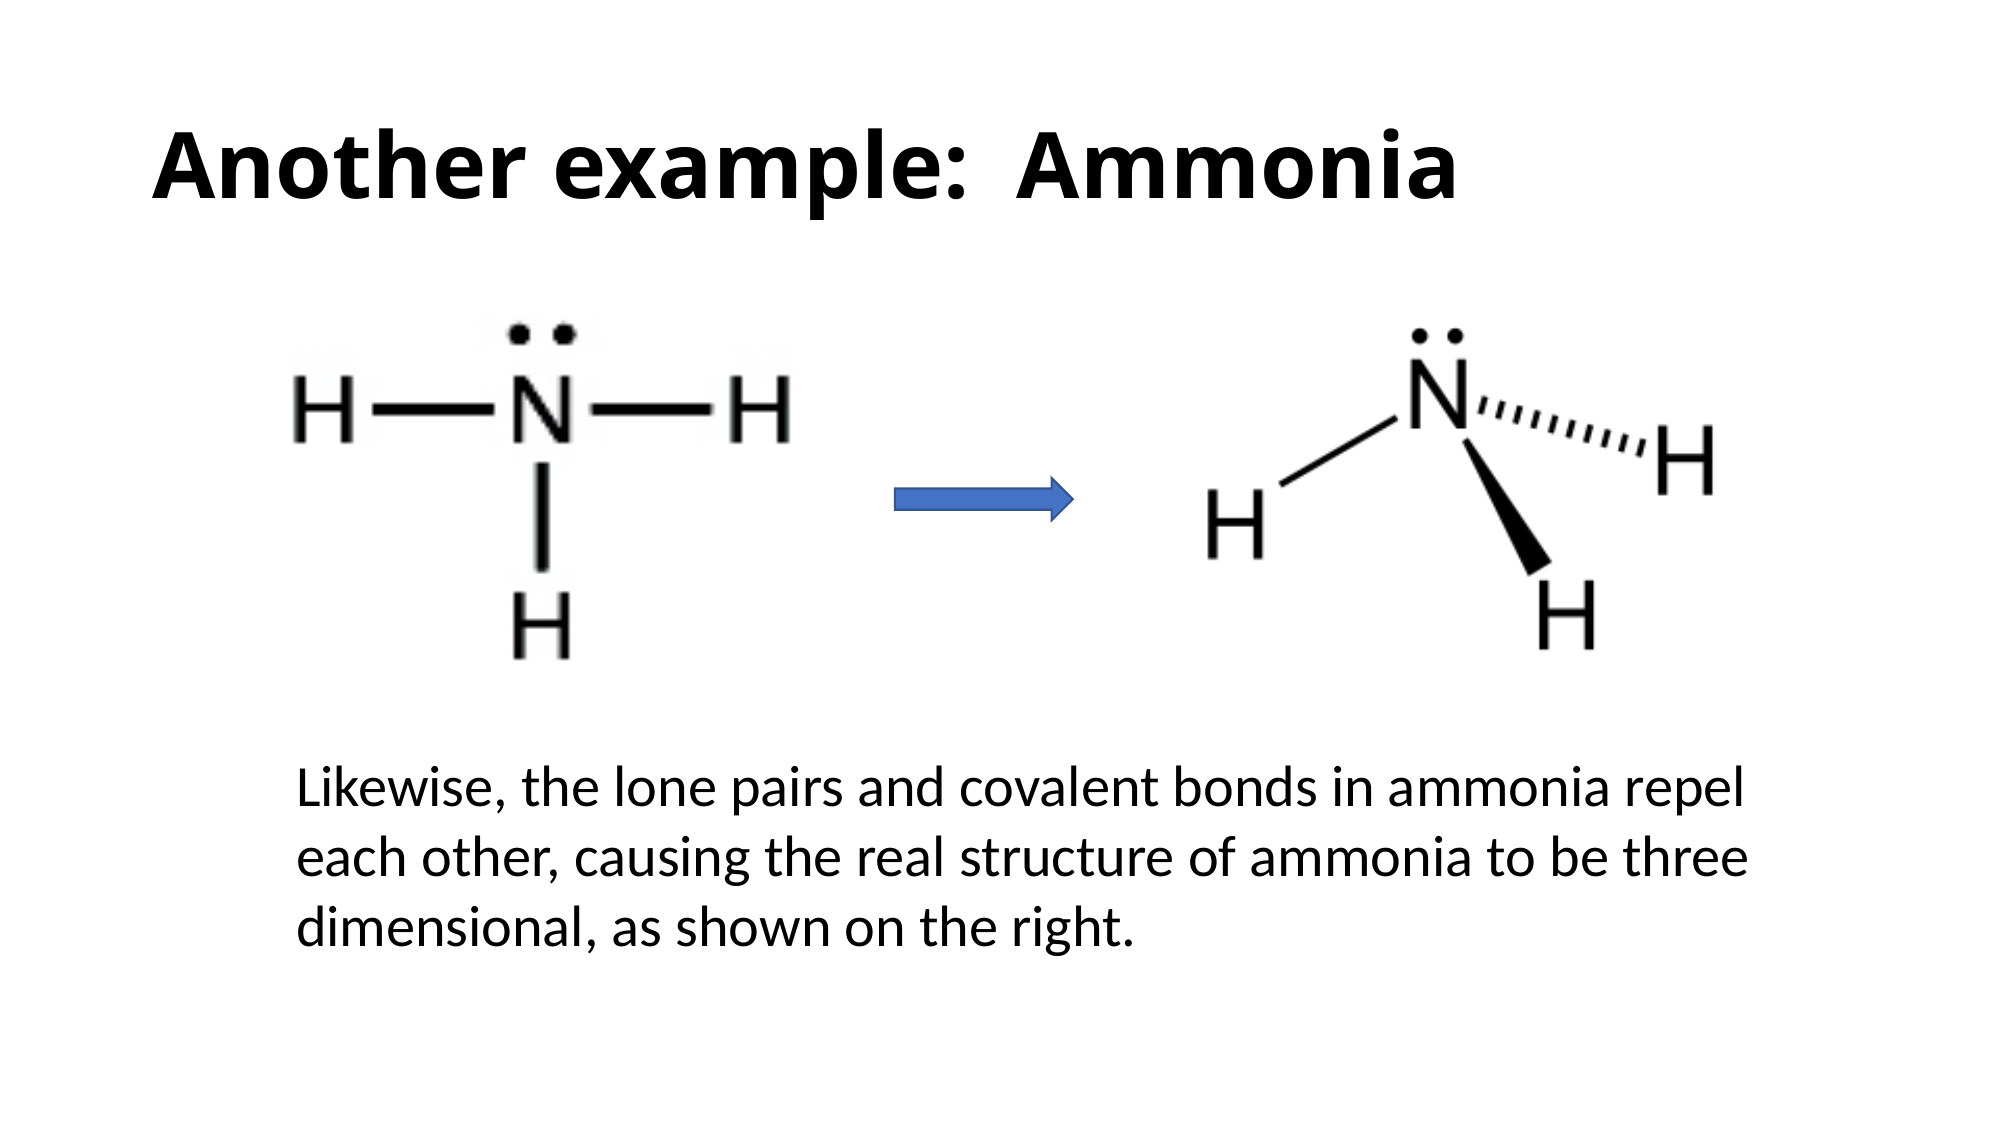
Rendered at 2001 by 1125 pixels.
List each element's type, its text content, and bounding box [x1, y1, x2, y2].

title Another example: Ammonia [137, 59, 1863, 278]
text_box Likewise, the lone pairs and covalent bonds in ammonia repel each other, causing the real structure of ammonia to be three dimensional, as shown on the right. [281, 740, 1770, 966]
picture [1150, 302, 1740, 677]
picture [260, 287, 818, 692]
text_box [893, 475, 1075, 523]
